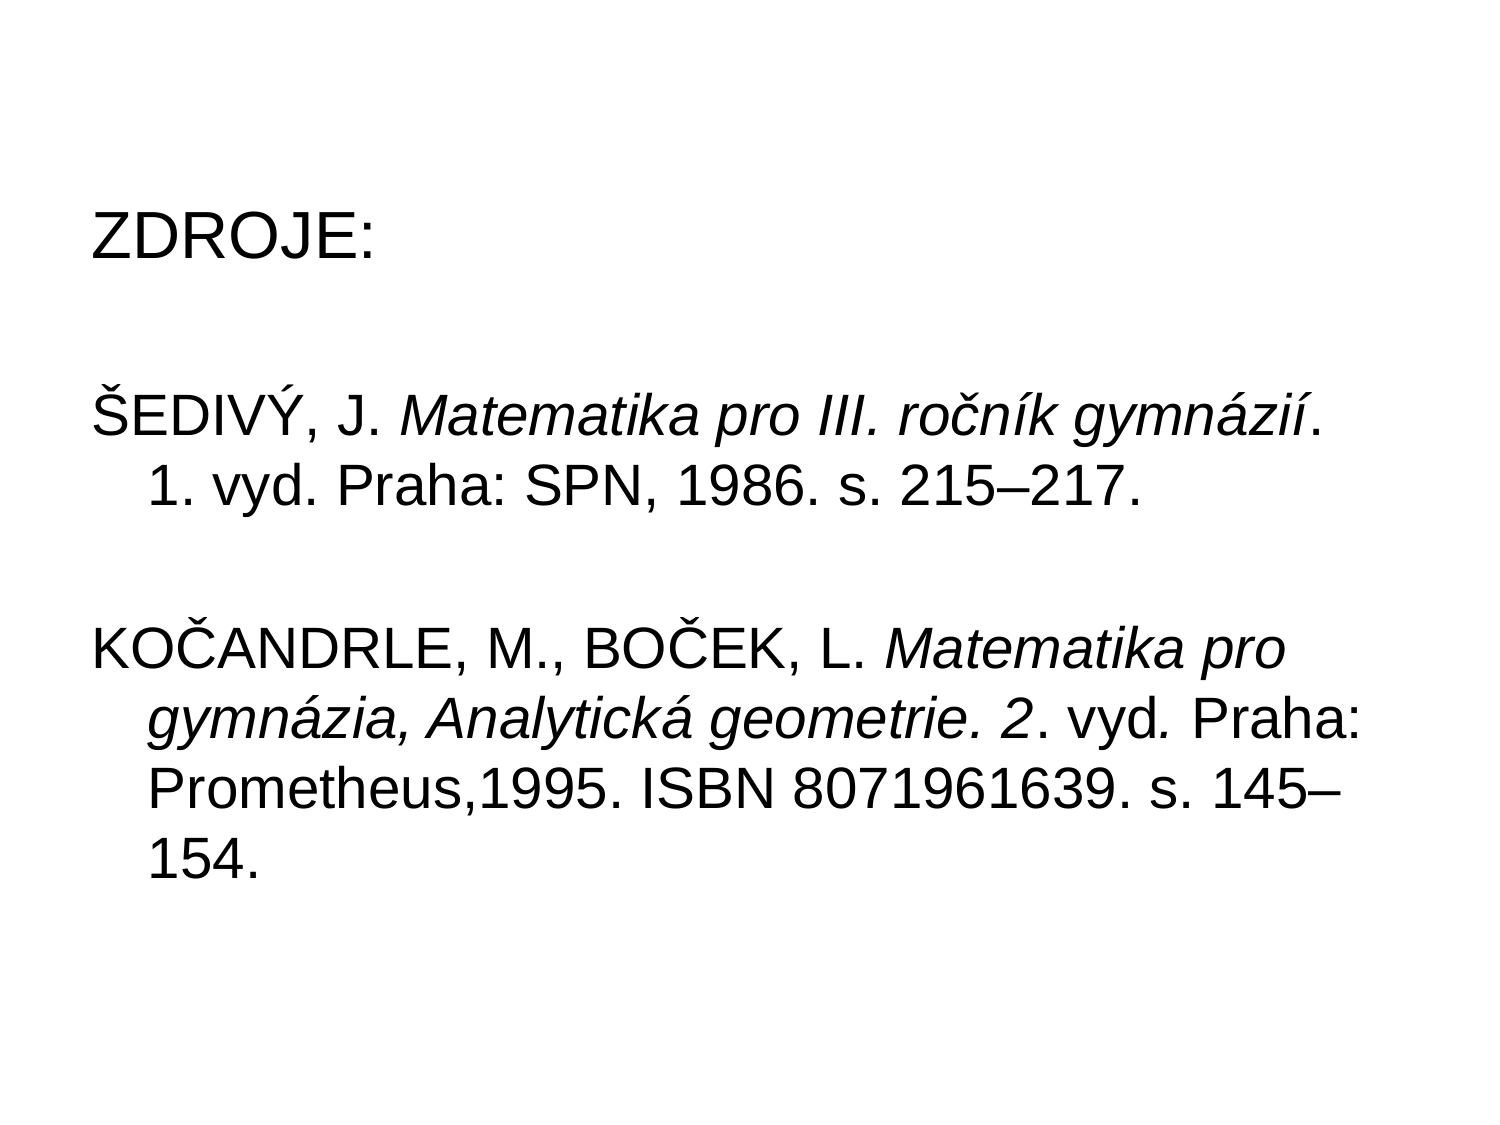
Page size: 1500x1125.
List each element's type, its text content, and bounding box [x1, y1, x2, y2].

list ZDROJE: ŠEDIVÝ, J. Matematika pro III. ročník gymnázií. 1. vyd. Praha: SPN, 1986. s. 215–217. KOČANDRLE, M., BOČEK, L. Matematika pro gymnázia, Analytická geometrie. 2. vyd. Praha: Prometheus,1995. ISBN 8071961639. s. 145–154. [76, 184, 1427, 927]
